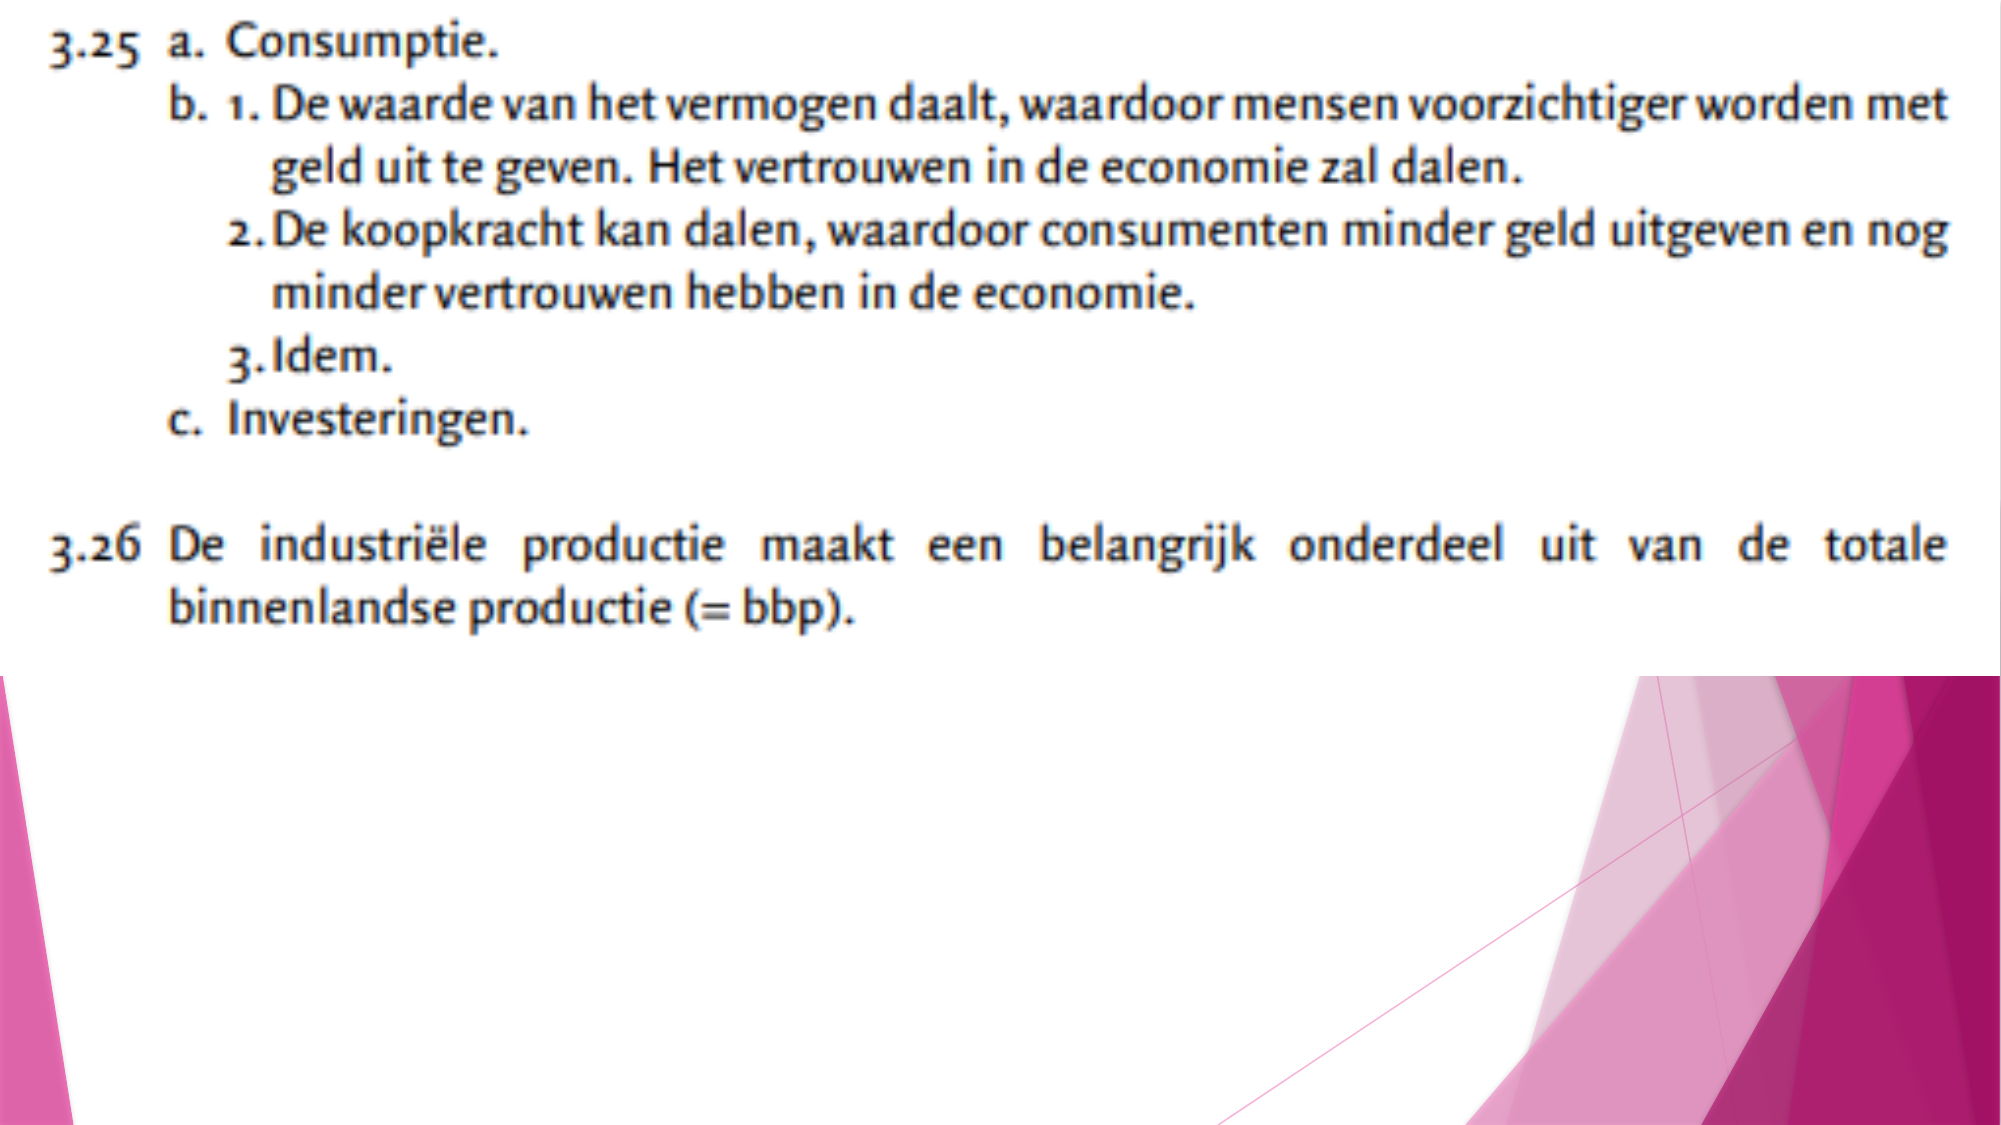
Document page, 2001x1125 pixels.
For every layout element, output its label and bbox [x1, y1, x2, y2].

picture [0, 0, 2000, 677]
